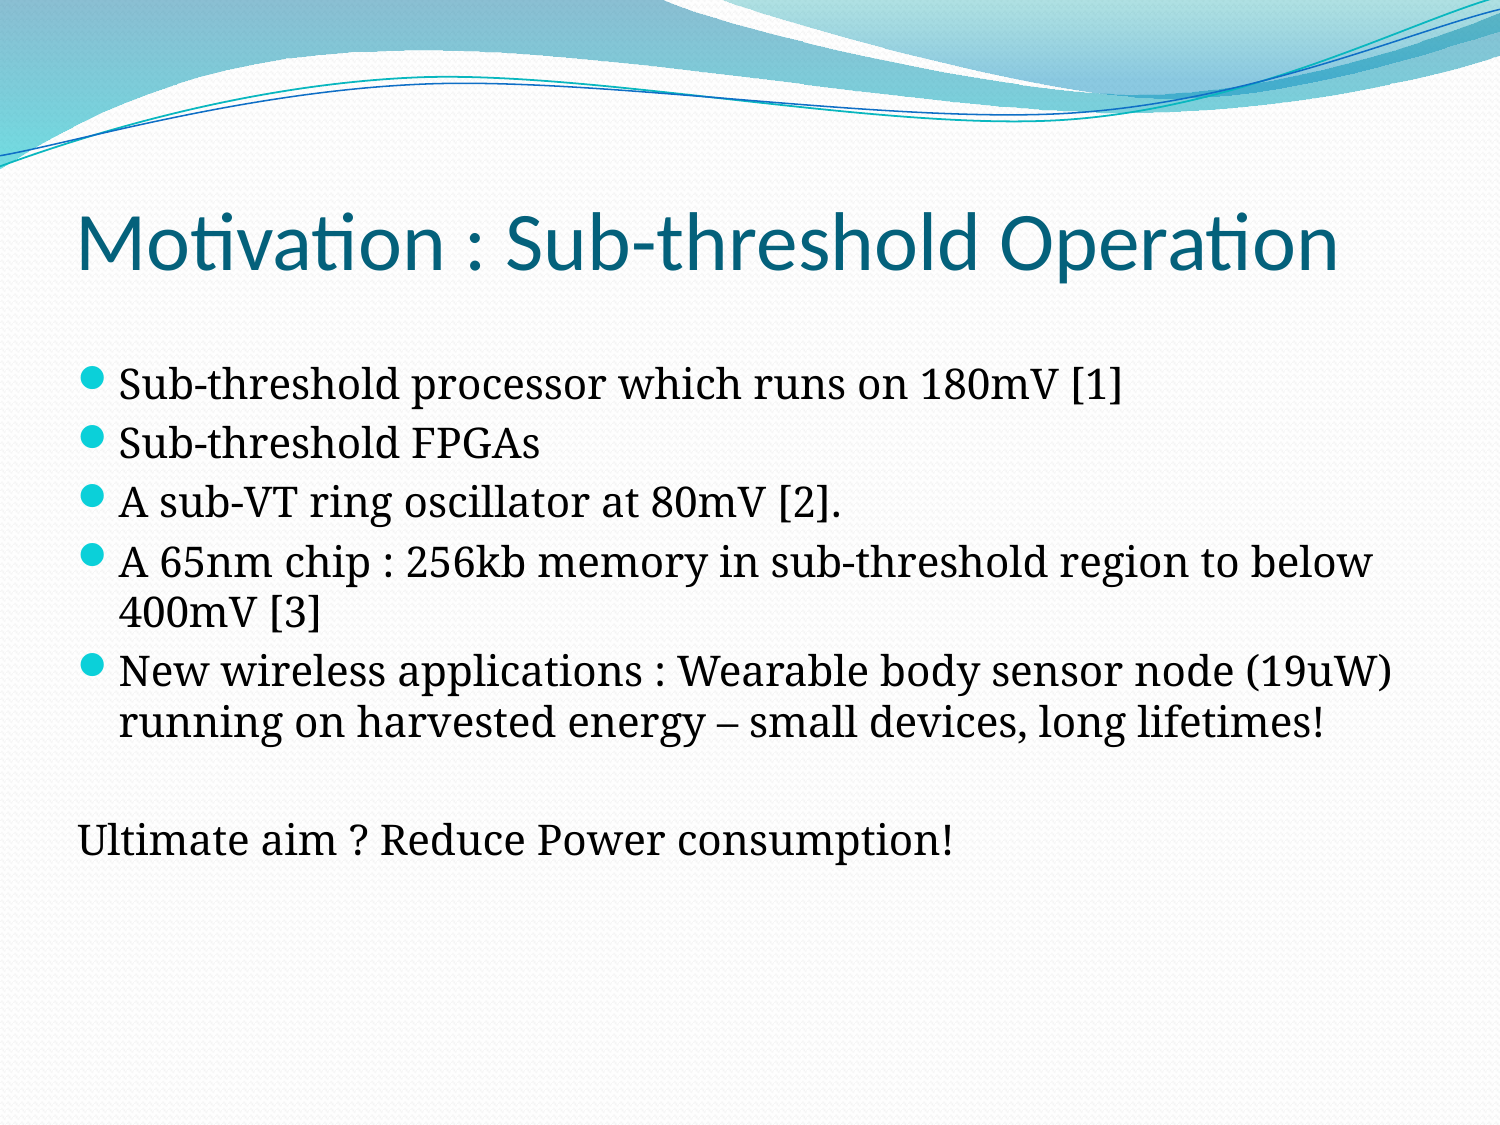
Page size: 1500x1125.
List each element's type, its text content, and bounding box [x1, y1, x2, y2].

list Sub-threshold processor which runs on 180mV [1] Sub-threshold FPGAs A sub-VT ring oscillator at 80mV [2]. A 65nm chip : 256kb memory in sub-threshold region to below 400mV [3] New wireless applications : Wearable body sensor node (19uW) running on harvested energy – small devices, long lifetimes! Ultimate aim ? Reduce Power consumption! [62, 350, 1413, 883]
title Motivation : Sub-threshold Operation [75, 99, 1425, 288]
